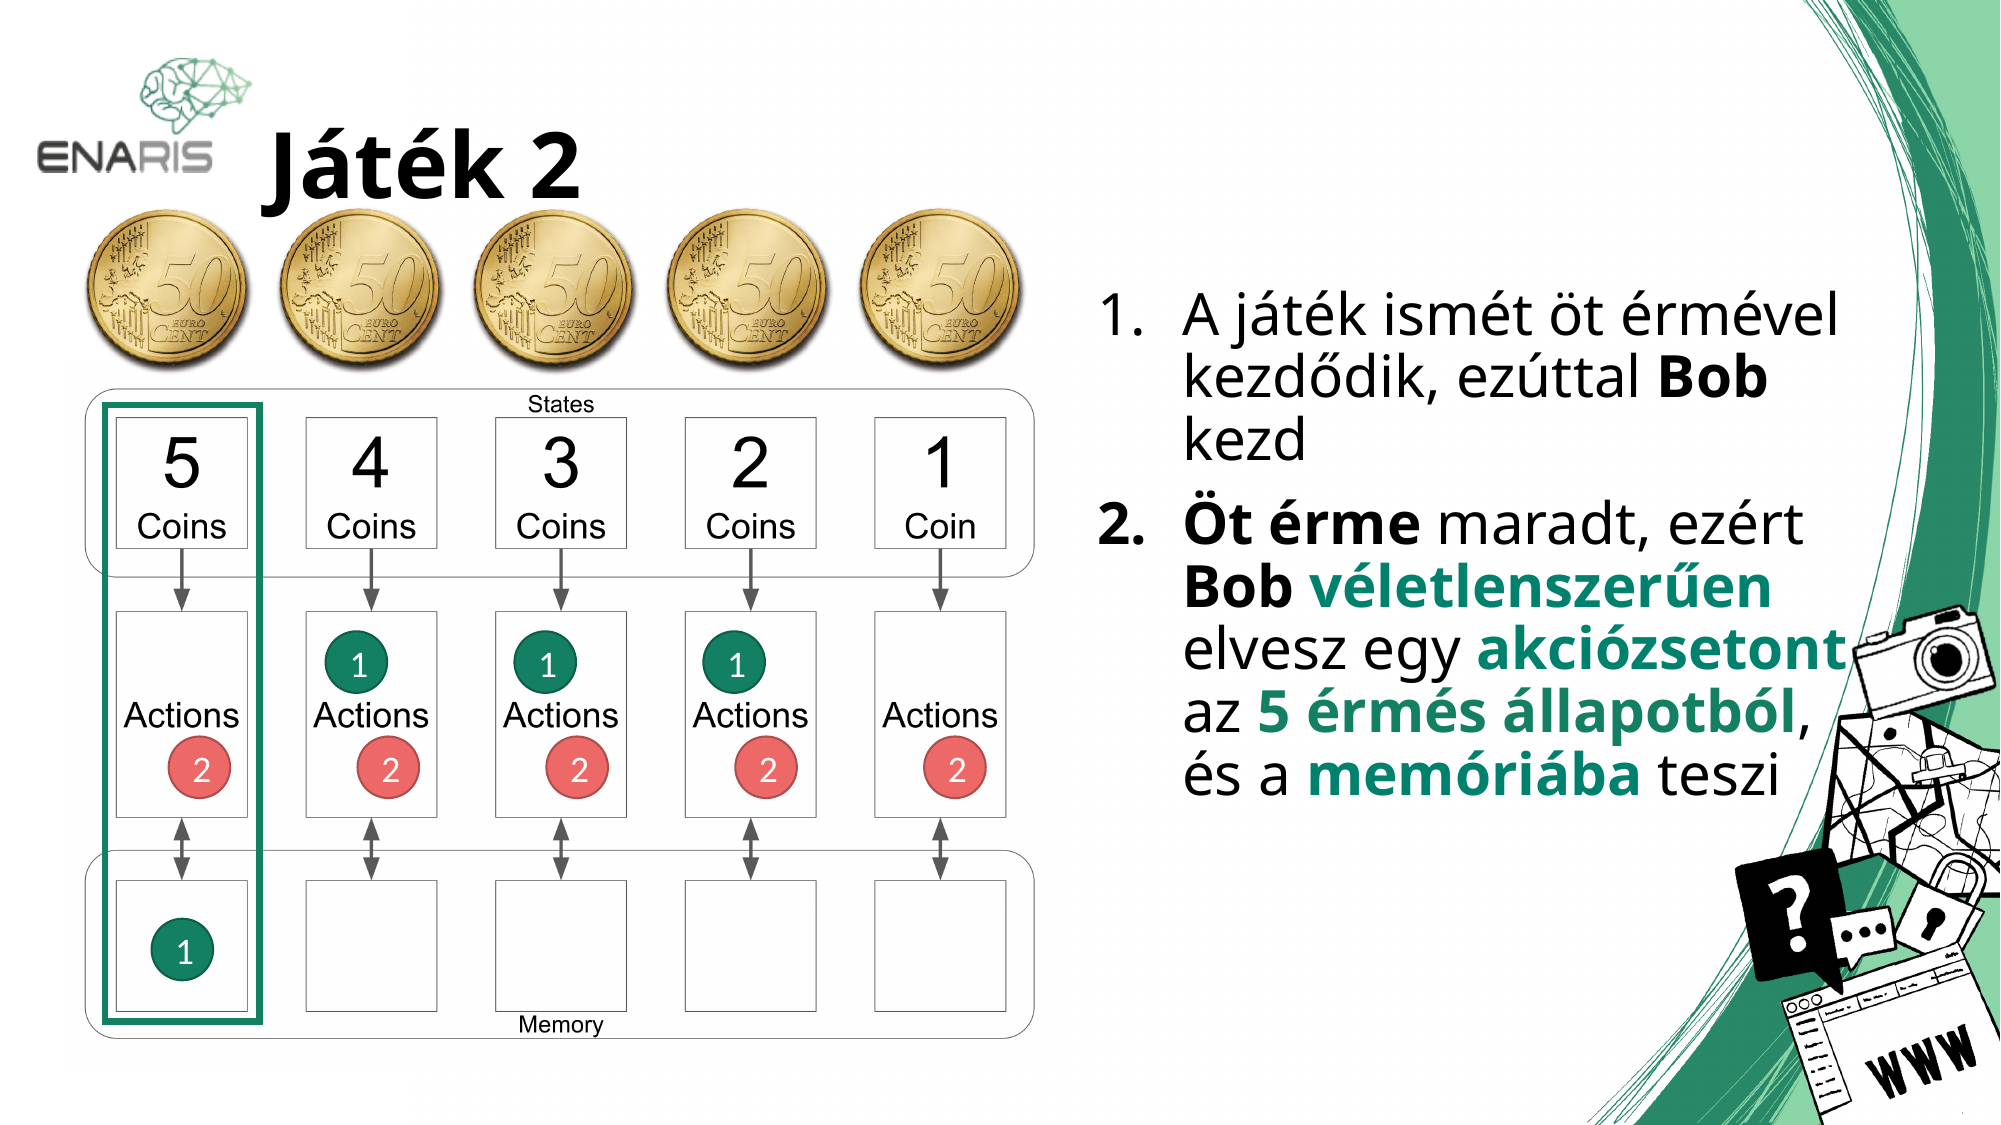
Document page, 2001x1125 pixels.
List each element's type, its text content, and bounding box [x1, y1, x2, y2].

picture [81, 206, 255, 377]
title Játék 2 [253, 59, 1863, 278]
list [63, 361, 1059, 1066]
picture [274, 0, 2000, 1125]
text_box A játék ismét öt érmével kezdődik, ezúttal Bob kezd Öt érme maradt, ezért Bob véletlenszerűen elvesz egy akciózsetont az 5 érmés állapotból, és a memóriába teszi [1082, 277, 1863, 1116]
picture [37, 58, 254, 173]
